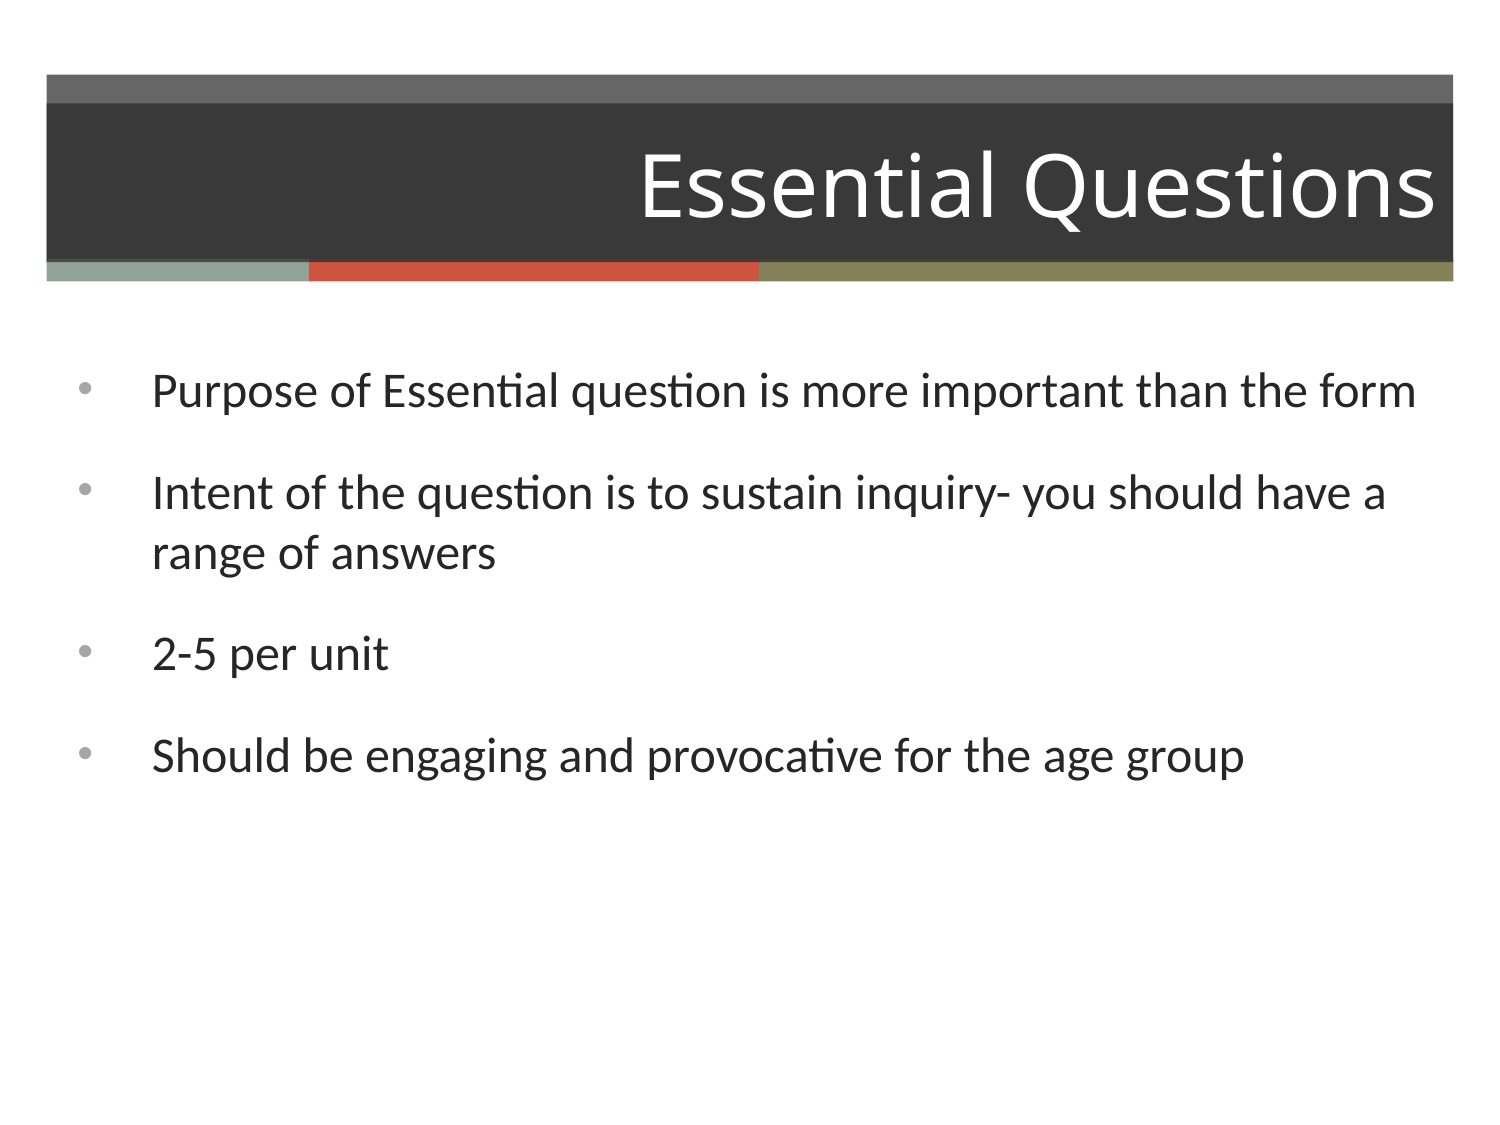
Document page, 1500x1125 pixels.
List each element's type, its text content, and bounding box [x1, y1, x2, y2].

title Essential Questions [46, 103, 1454, 263]
list Purpose of Essential question is more important than the form Intent of the question is to sustain inquiry- you should have a range of answers 2-5 per unit Should be engaging and provocative for the age group [62, 350, 1454, 1005]
